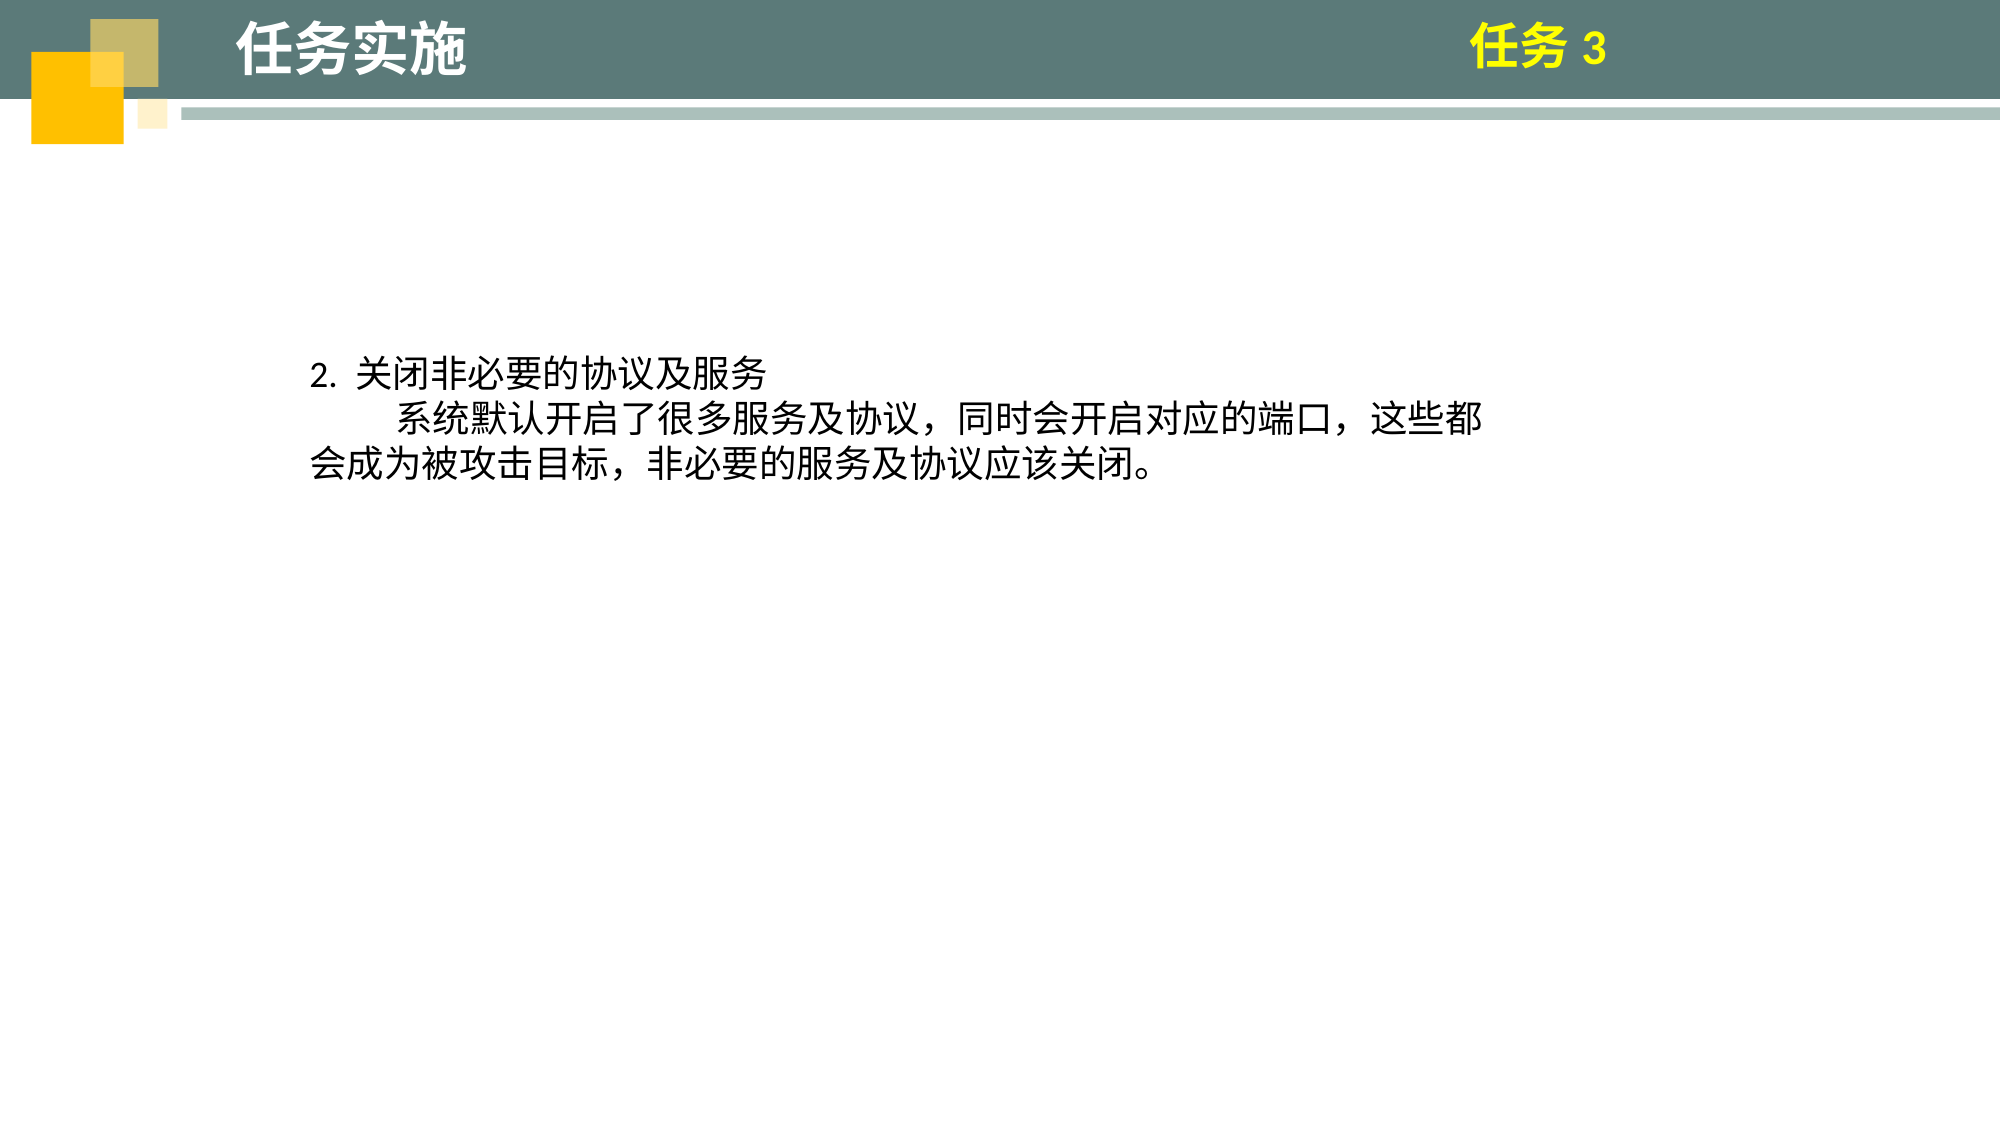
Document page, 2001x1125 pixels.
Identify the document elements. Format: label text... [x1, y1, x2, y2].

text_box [0, 0, 2000, 145]
text_box 2. 关闭非必要的协议及服务 系统默认开启了很多服务及协议，同时会开启对应的端口，这些都会成为被攻击目标，非必要的服务及协议应该关闭。 [294, 342, 1533, 538]
